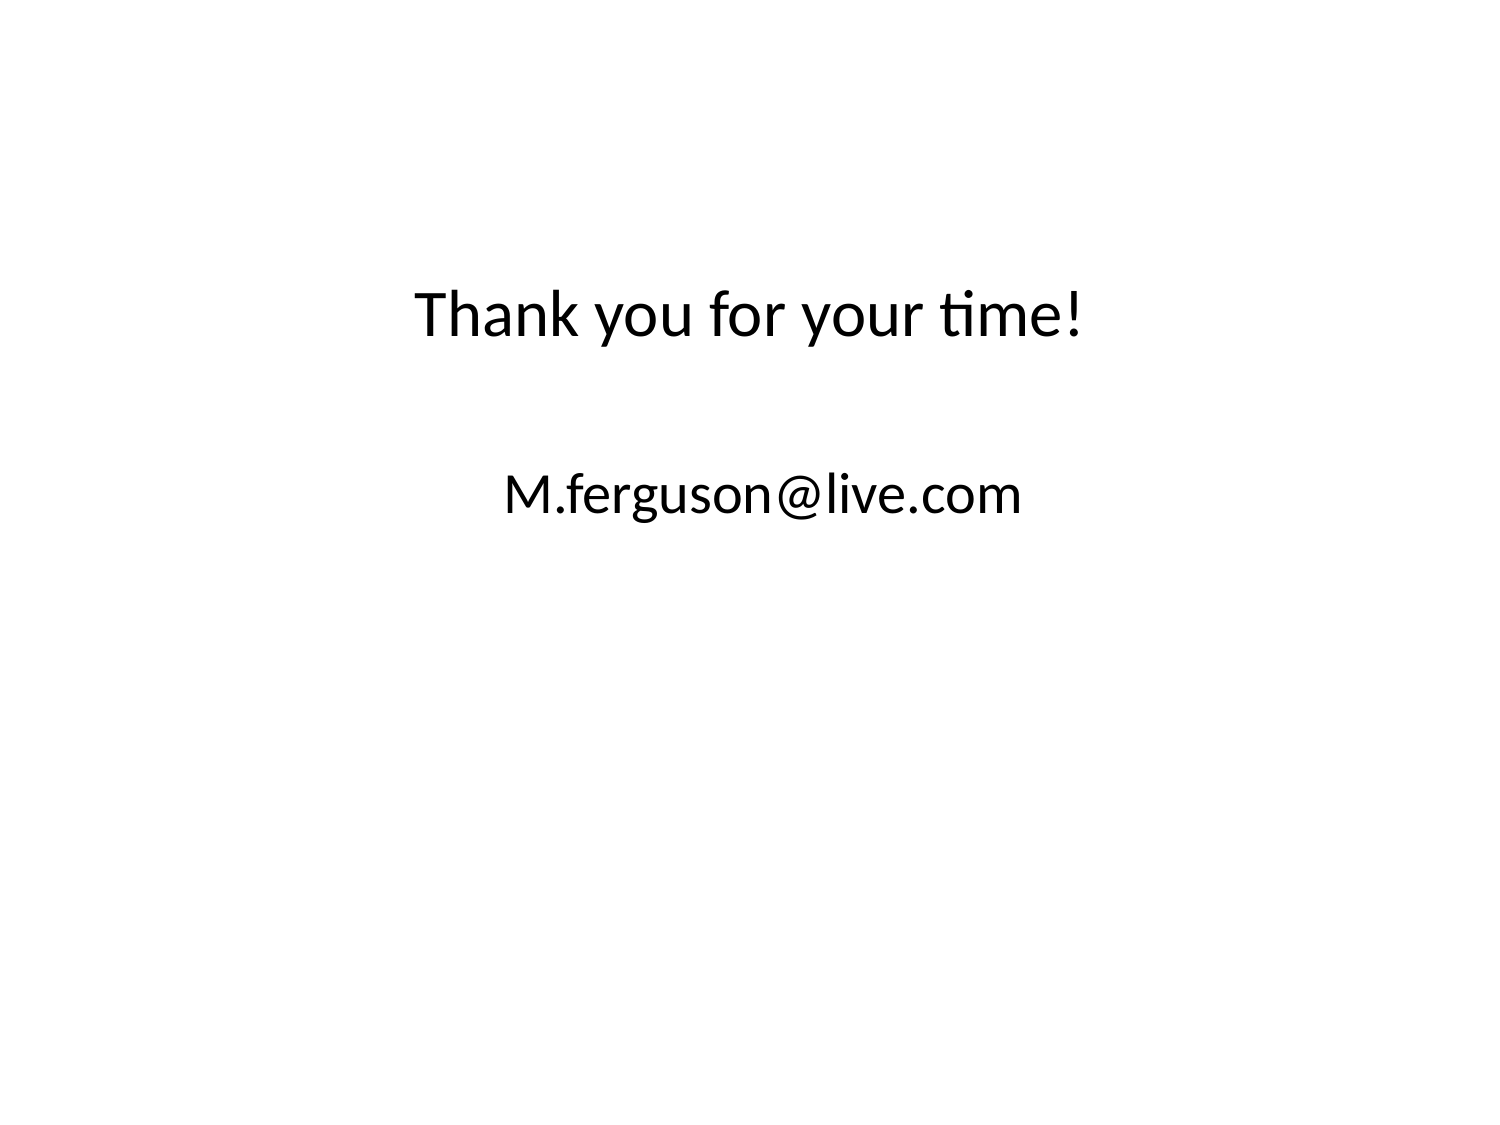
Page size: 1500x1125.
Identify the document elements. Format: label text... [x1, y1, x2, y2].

list Thank you for your time! M.ferguson@live.com [75, 262, 1425, 1005]
